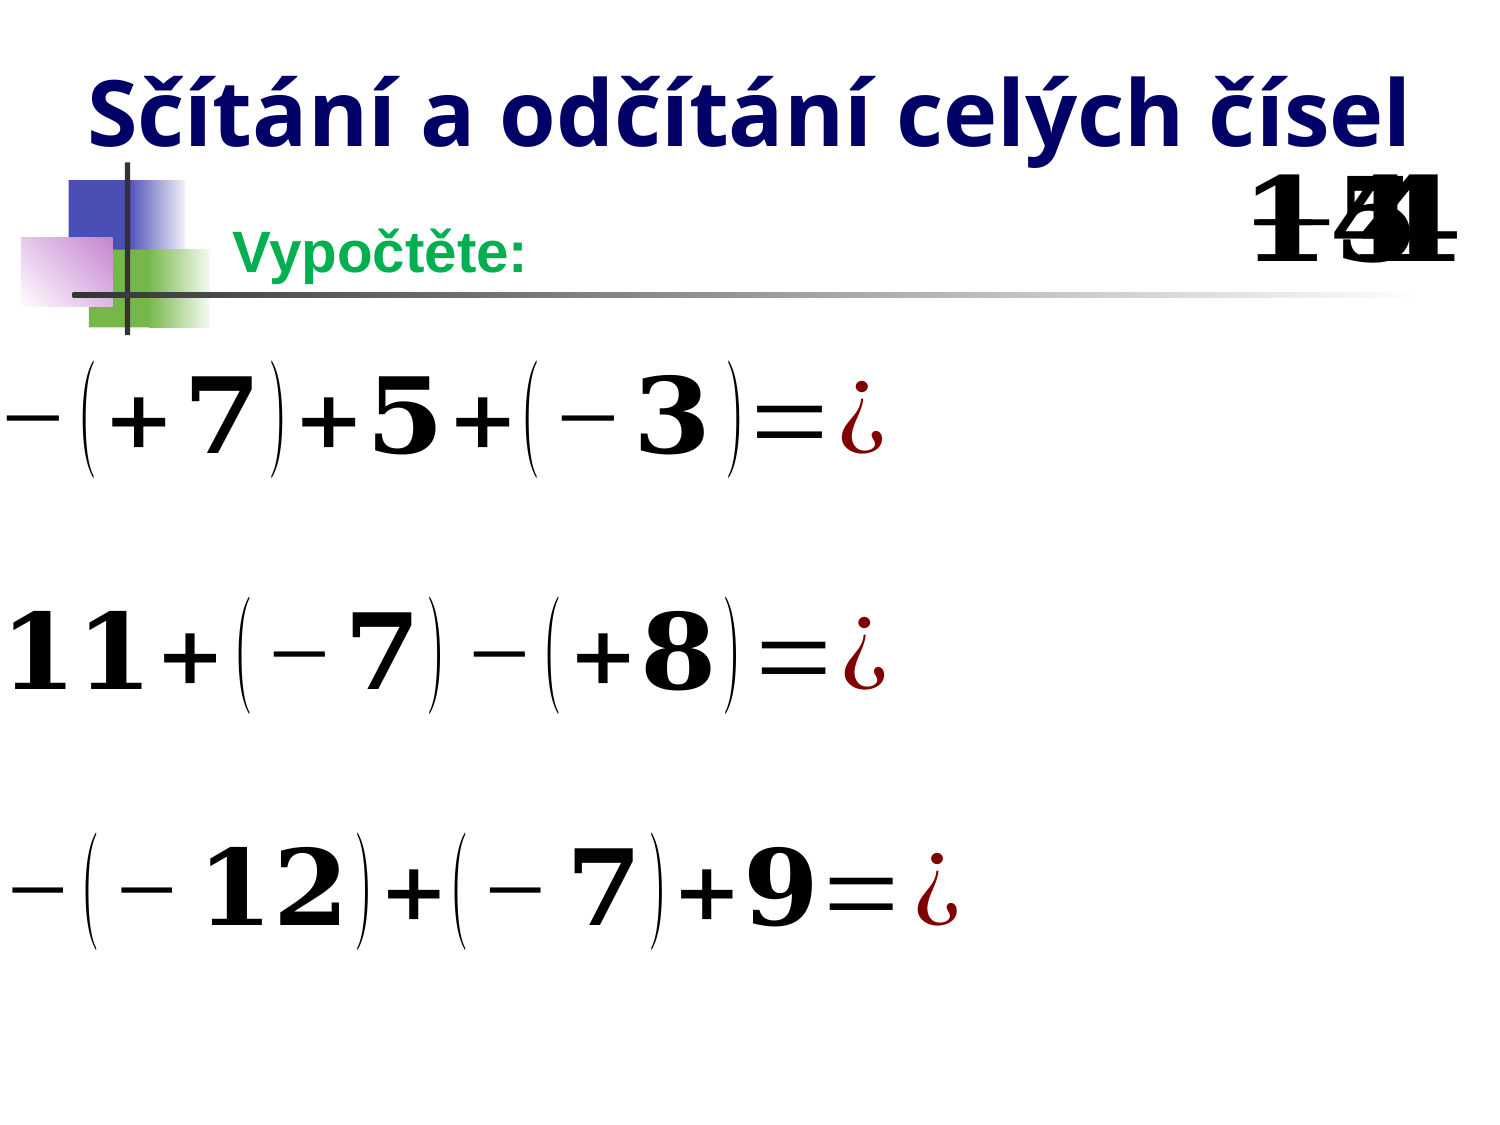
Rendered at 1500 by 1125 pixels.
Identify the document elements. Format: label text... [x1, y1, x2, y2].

title Sčítání a odčítání celých čísel [0, 63, 1500, 173]
text_box Vypočtěte: [217, 207, 1392, 292]
